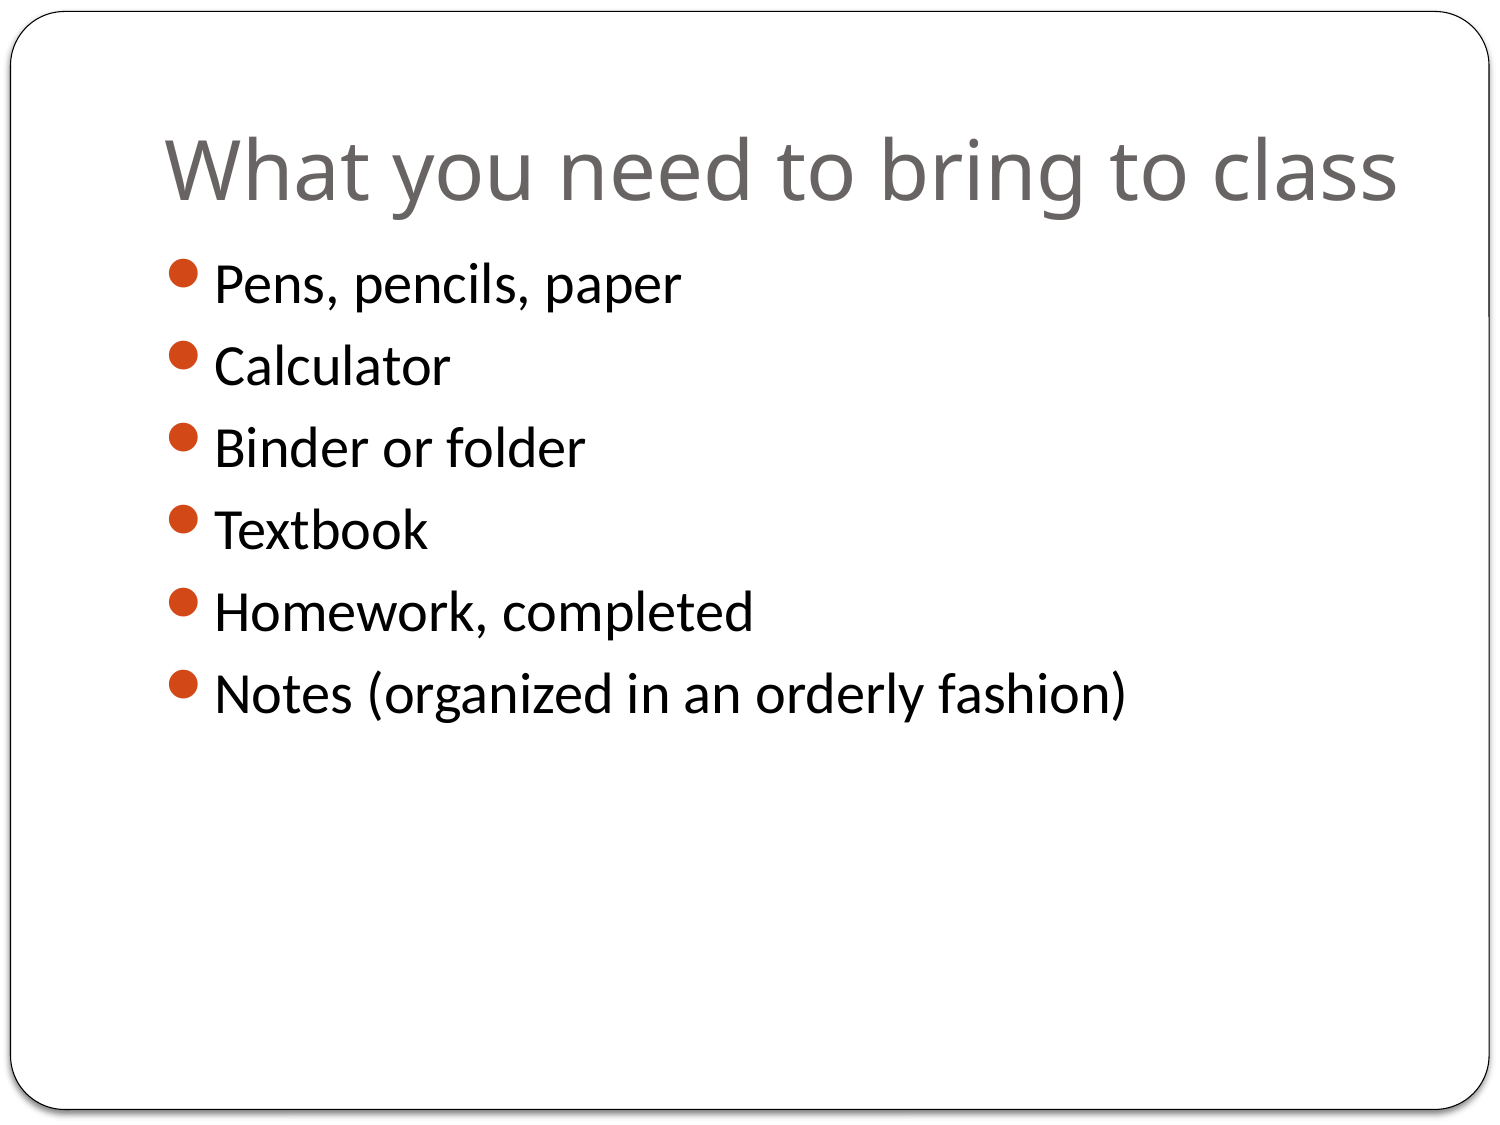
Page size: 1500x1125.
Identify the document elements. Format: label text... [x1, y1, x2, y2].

title What you need to bring to class [150, 45, 1425, 233]
list Pens, pencils, paper Calculator Binder or folder Textbook Homework, completed Notes (organized in an orderly fashion) [150, 237, 1425, 988]
